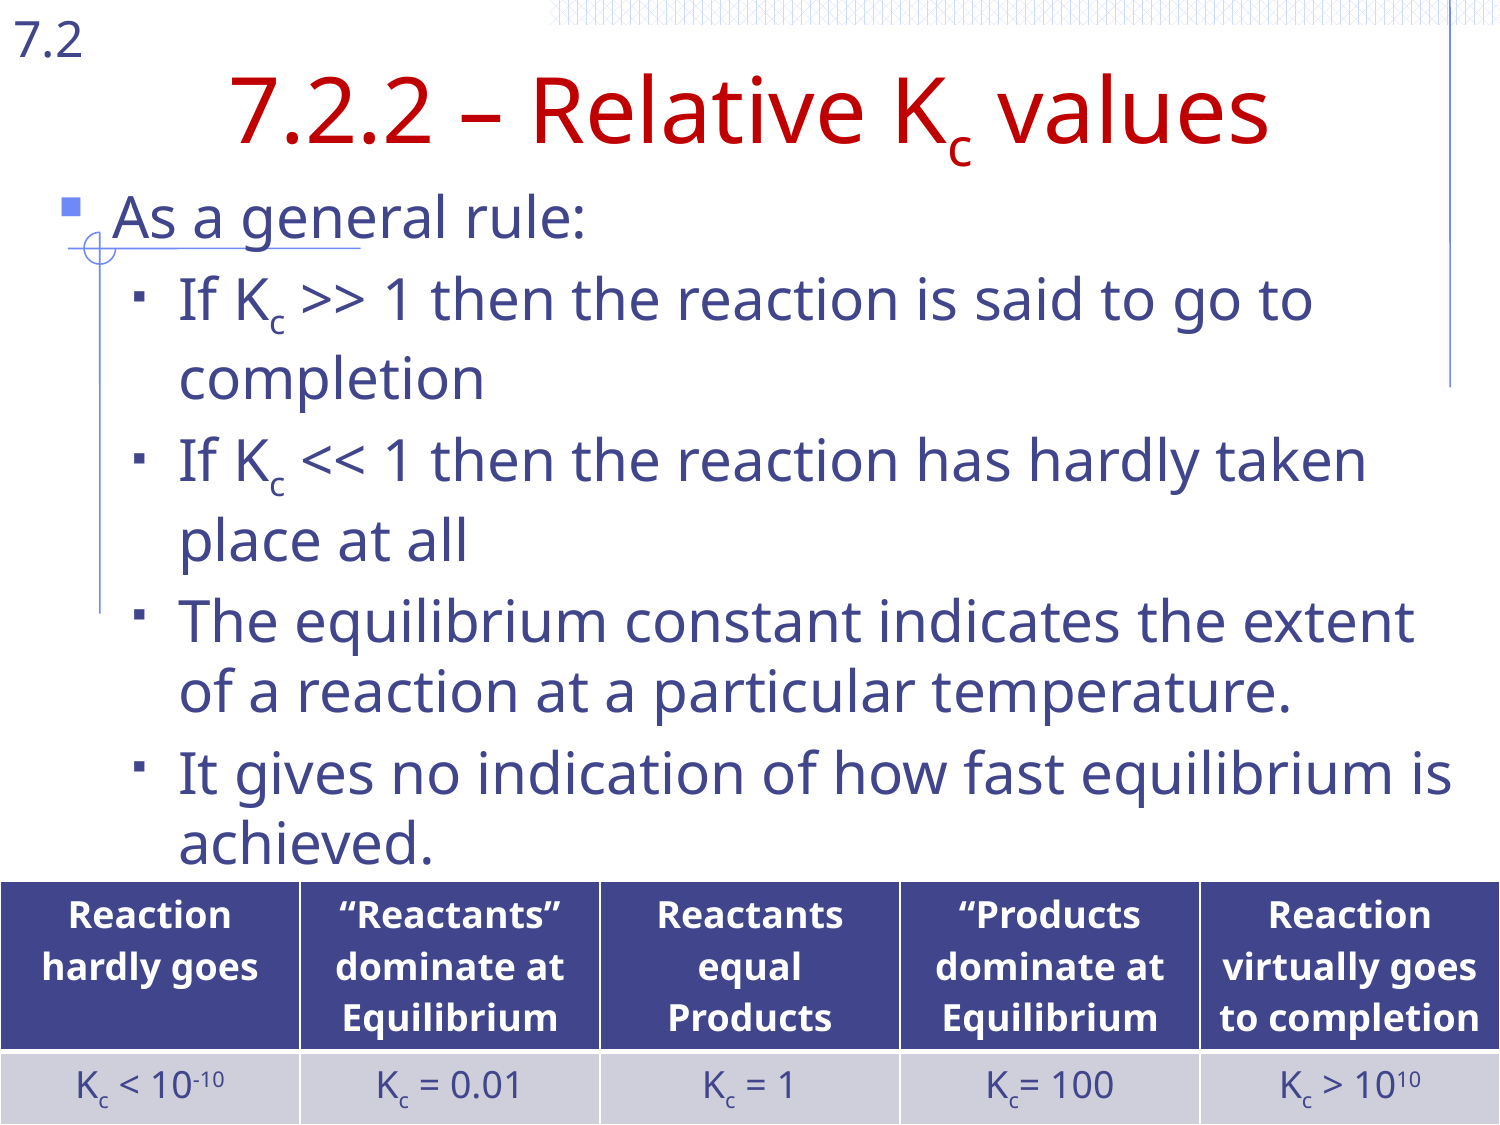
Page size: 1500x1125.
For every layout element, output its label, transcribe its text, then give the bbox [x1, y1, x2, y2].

table_cell Kc > 1010 [1201, 1054, 1499, 1124]
table_cell Kc= 100 [901, 1054, 1199, 1124]
list As a general rule: If Kc >> 1 then the reaction is said to go to completion If Kc << 1 then the reaction has hardly taken place at all The equilibrium constant indicates the extent of a reaction at a particular temperature. It gives no indication of how fast equilibrium is achieved. [41, 172, 1471, 881]
table_cell Kc = 1 [601, 1054, 899, 1124]
title 7.2.2 – Relative Kc values [17, 49, 1483, 185]
table_header “Reactants” dominate at Equilibrium [301, 882, 599, 1049]
table_cell Kc < 10-10 [1, 1054, 299, 1124]
table_header Reactants equal Products [601, 882, 899, 1049]
table_header Reaction hardly goes [1, 882, 299, 1049]
table_header Reaction virtually goes to completion [1201, 882, 1499, 1049]
table_header “Products dominate at Equilibrium [901, 882, 1199, 1049]
table_cell Kc = 0.01 [301, 1054, 599, 1124]
